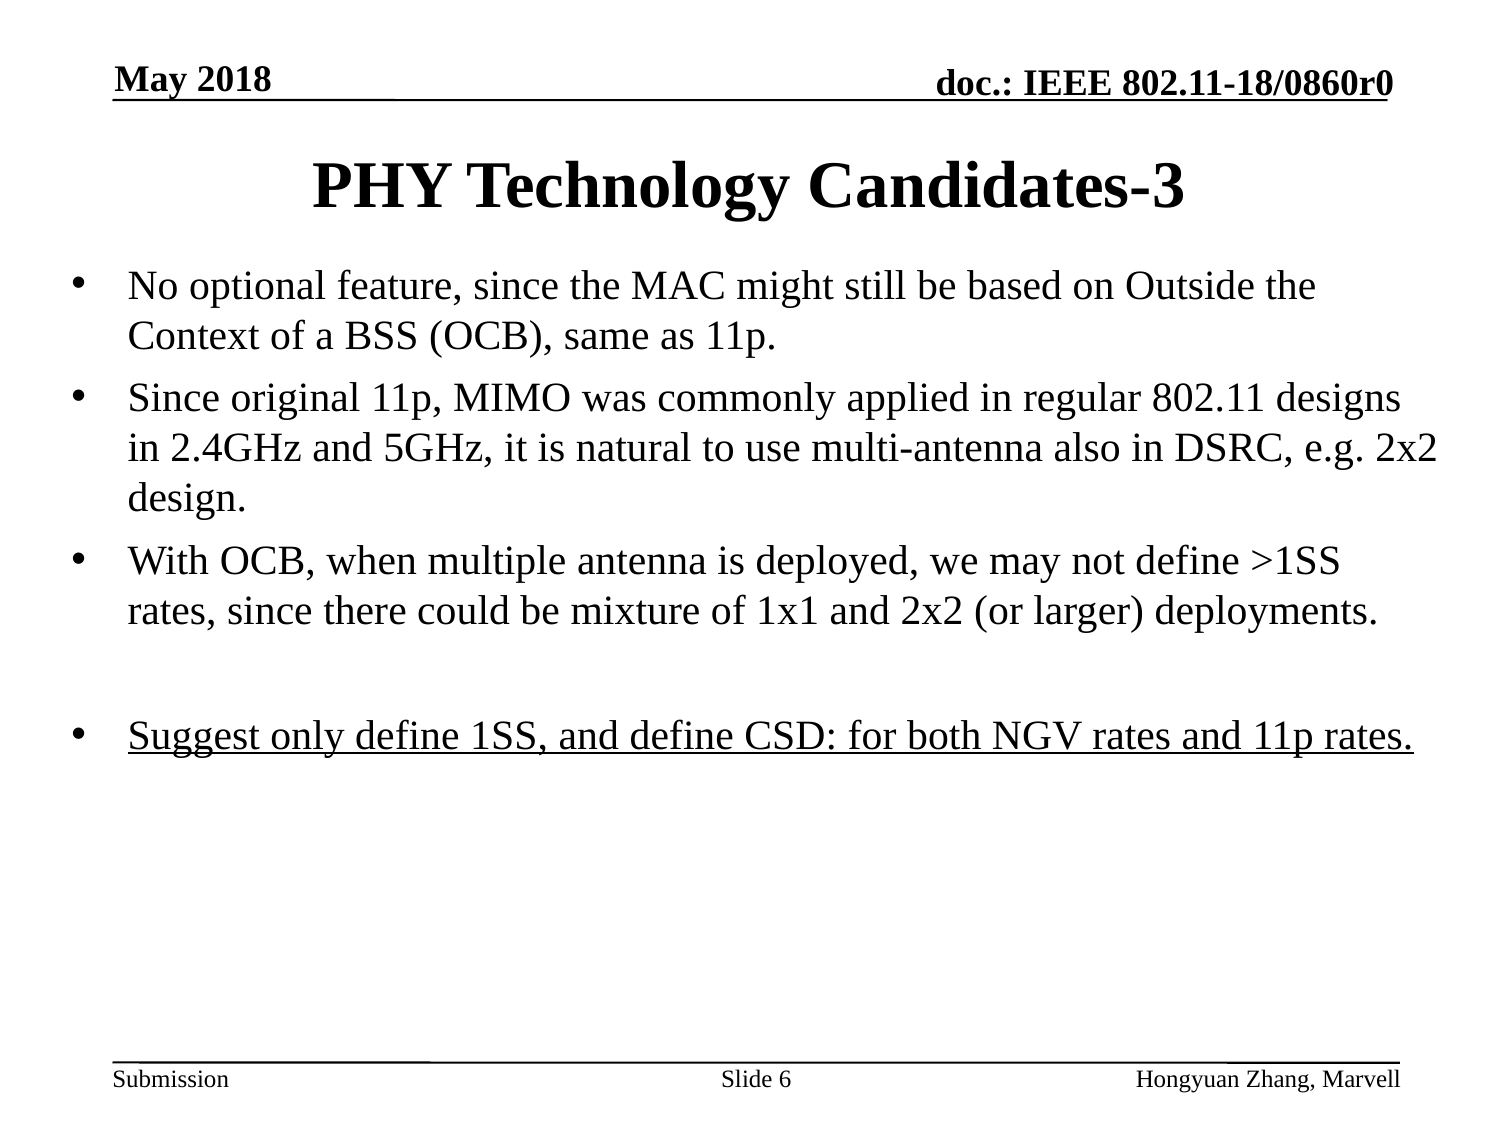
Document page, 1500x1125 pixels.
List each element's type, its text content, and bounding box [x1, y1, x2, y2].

slide_number Slide 6 [712, 1061, 800, 1123]
footer Hongyuan Zhang, Marvell [878, 1061, 1402, 1093]
list No optional feature, since the MAC might still be based on Outside the Context of a BSS (OCB), same as 11p. Since original 11p, MIMO was commonly applied in regular 802.11 designs in 2.4GHz and 5GHz, it is natural to use multi-antenna also in DSRC, e.g. 2x2 design. With OCB, when multiple antenna is deployed, we may not define >1SS rates, since there could be mixture of 1x1 and 2x2 (or larger) deployments. Suggest only define 1SS, and define CSD: for both NGV rates and 11p rates. [55, 249, 1457, 338]
title PHY Technology Candidates-3 [112, 112, 1388, 249]
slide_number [114, 54, 423, 100]
